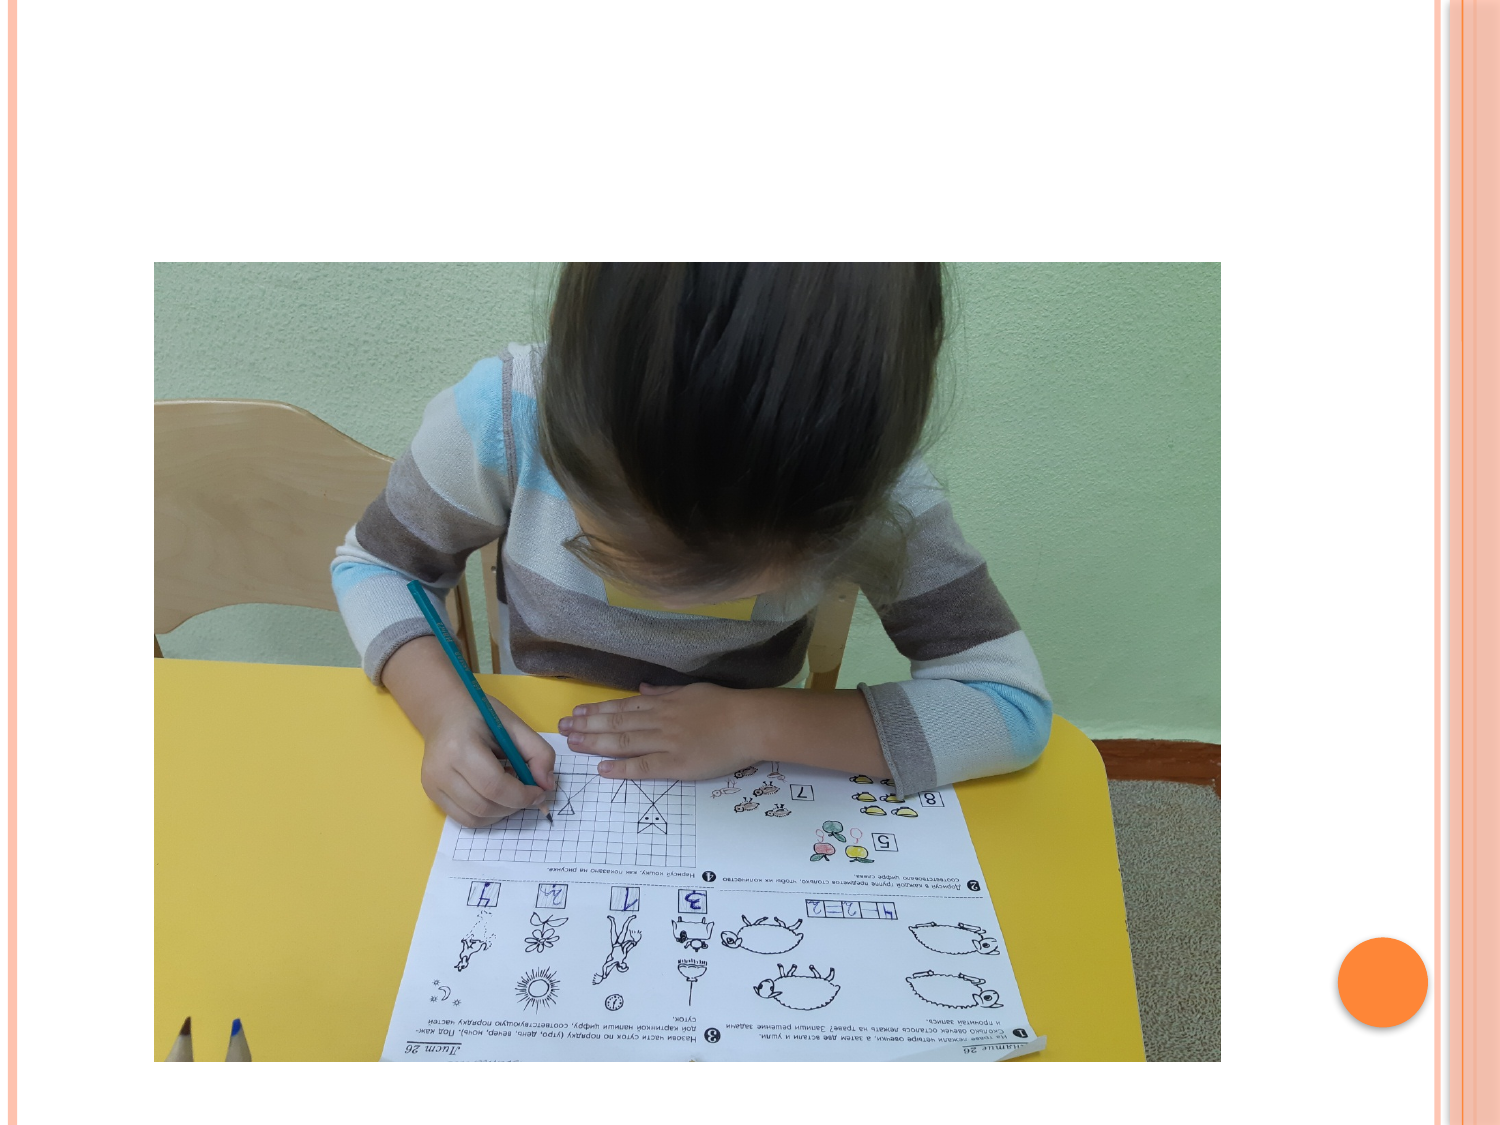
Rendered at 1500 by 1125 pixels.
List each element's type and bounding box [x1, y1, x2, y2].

list [153, 261, 1221, 1063]
